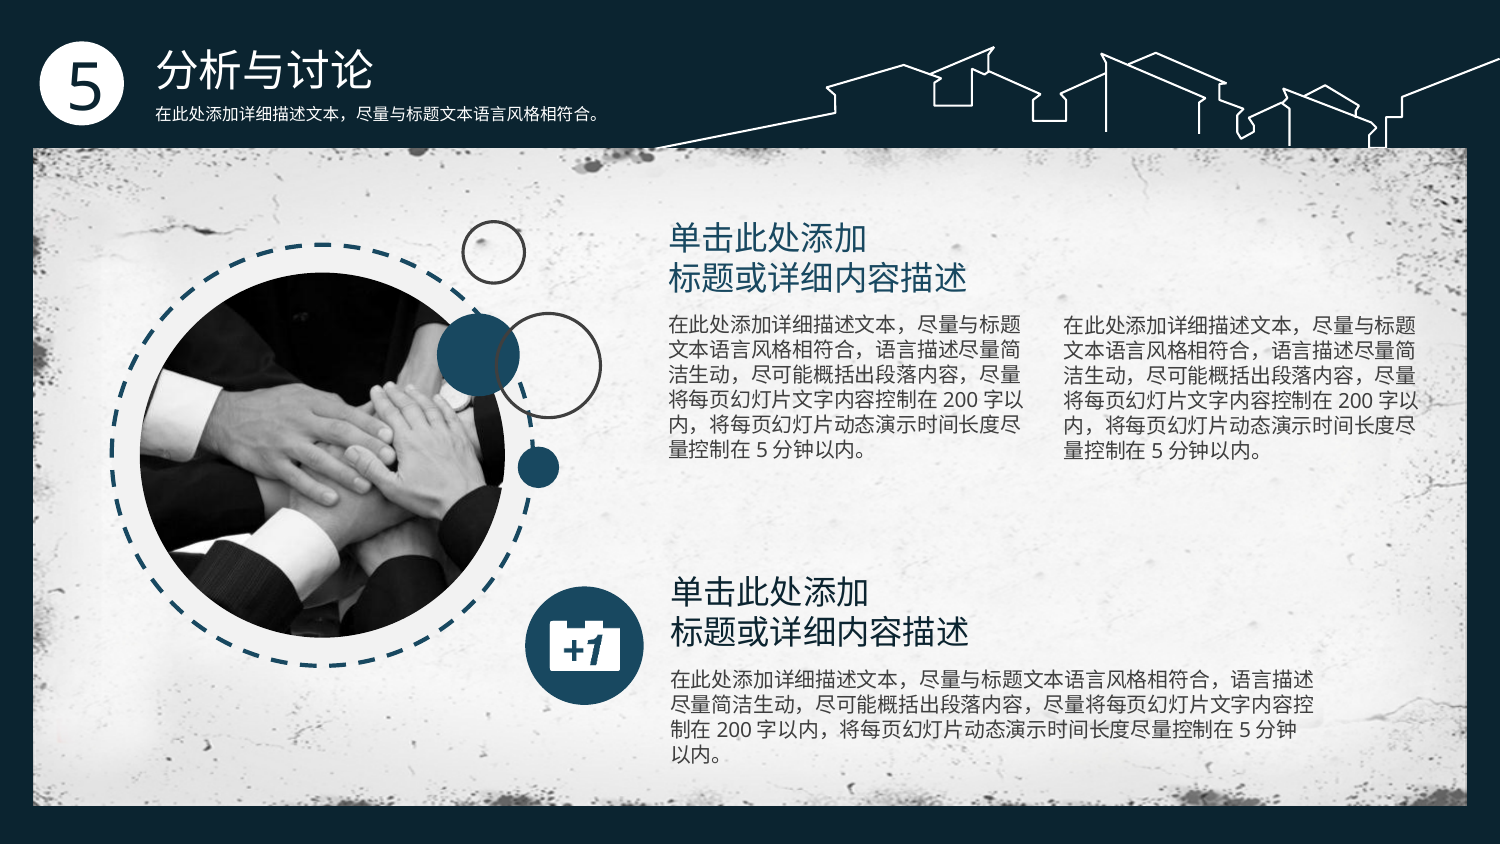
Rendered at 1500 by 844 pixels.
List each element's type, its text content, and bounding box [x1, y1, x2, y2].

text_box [554, 46, 1500, 169]
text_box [524, 586, 644, 706]
picture [33, 148, 1467, 806]
text_box [17, 7, 1483, 149]
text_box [140, 35, 637, 132]
text_box 5 [39, 41, 124, 126]
